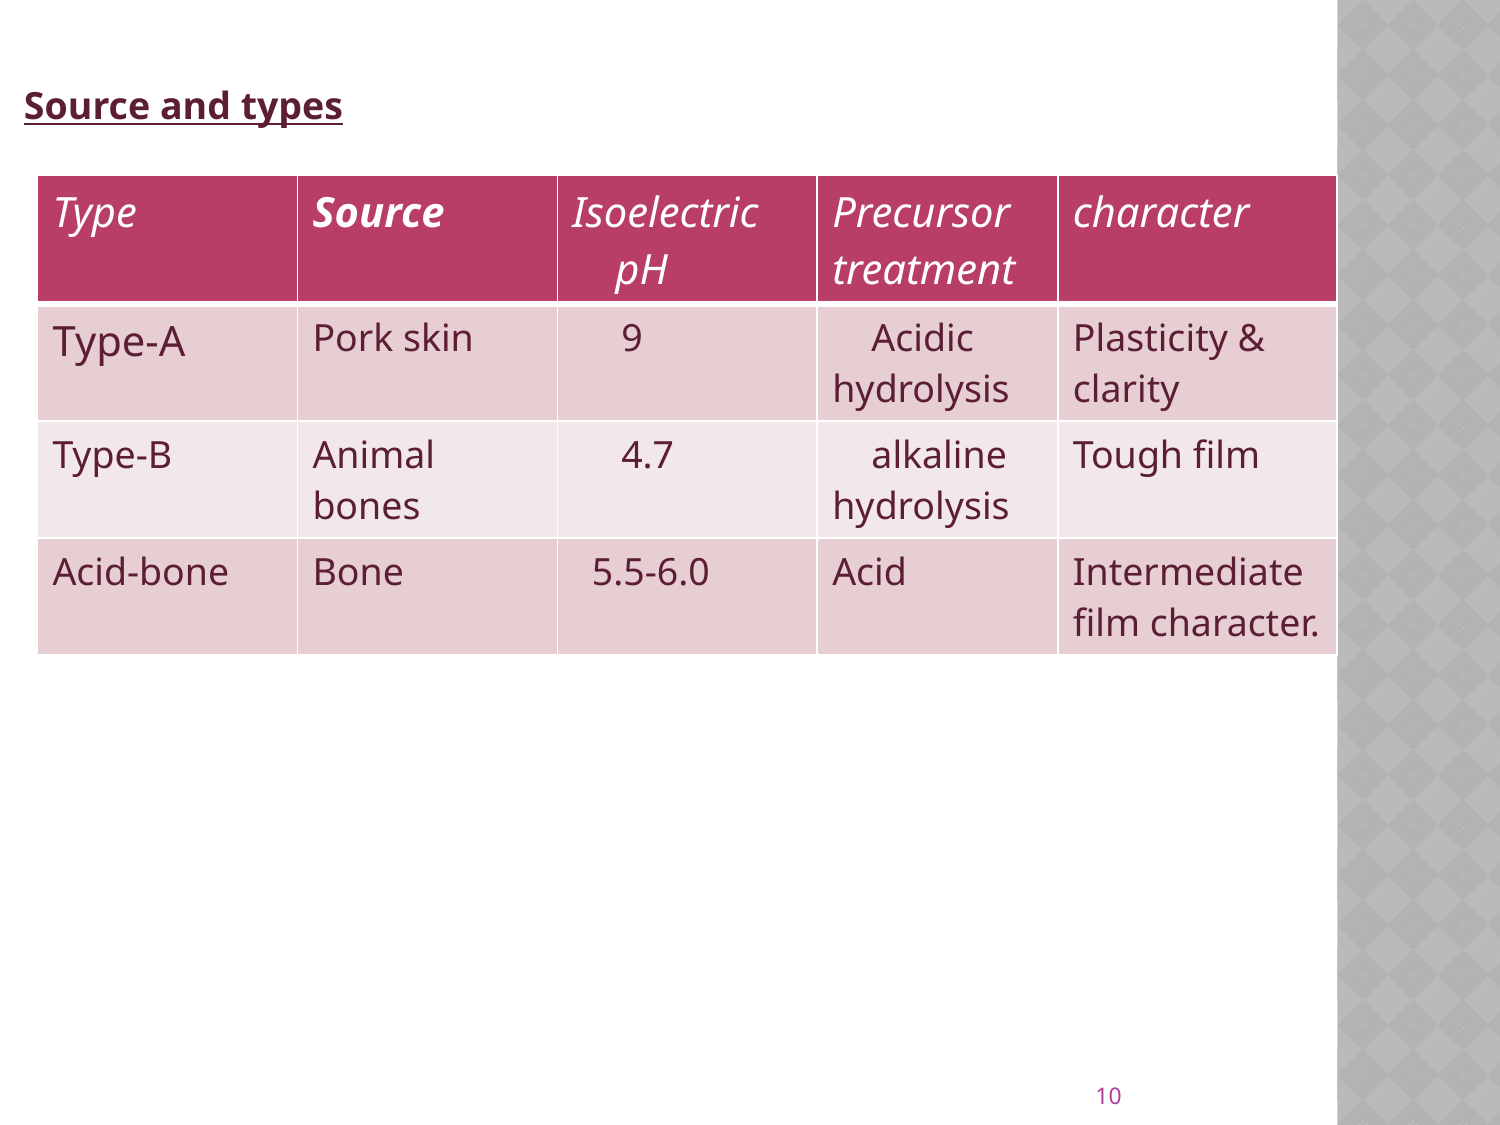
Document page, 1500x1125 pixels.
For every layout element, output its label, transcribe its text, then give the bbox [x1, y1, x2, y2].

table_cell 4.7 [558, 422, 816, 537]
table_header character [1059, 176, 1336, 301]
table_cell Animal bones [298, 422, 557, 537]
table_cell Intermediate film character. [1059, 539, 1336, 654]
table_cell Bone [298, 539, 557, 654]
table_cell Acid [818, 539, 1057, 654]
table_cell Pork skin [298, 307, 557, 420]
table_header Source [298, 176, 557, 301]
table_cell Acidic hydrolysis [818, 307, 1057, 420]
table_cell 5.5-6.0 [558, 539, 816, 654]
table_cell Type-B [38, 422, 297, 537]
table_cell Acid-bone [38, 539, 297, 654]
table_header Isoelectric pH [558, 176, 816, 301]
text_box Source and types [9, 74, 359, 135]
slide_number 10 [1025, 1075, 1122, 1113]
table_cell Type-A [38, 307, 297, 420]
table_cell alkaline hydrolysis [818, 422, 1057, 537]
table_cell Plasticity & clarity [1059, 307, 1336, 420]
table_cell 9 [558, 307, 816, 420]
table_header Type [38, 176, 297, 301]
table_header Precursor treatment [818, 176, 1057, 301]
table_cell Tough film [1059, 422, 1336, 537]
